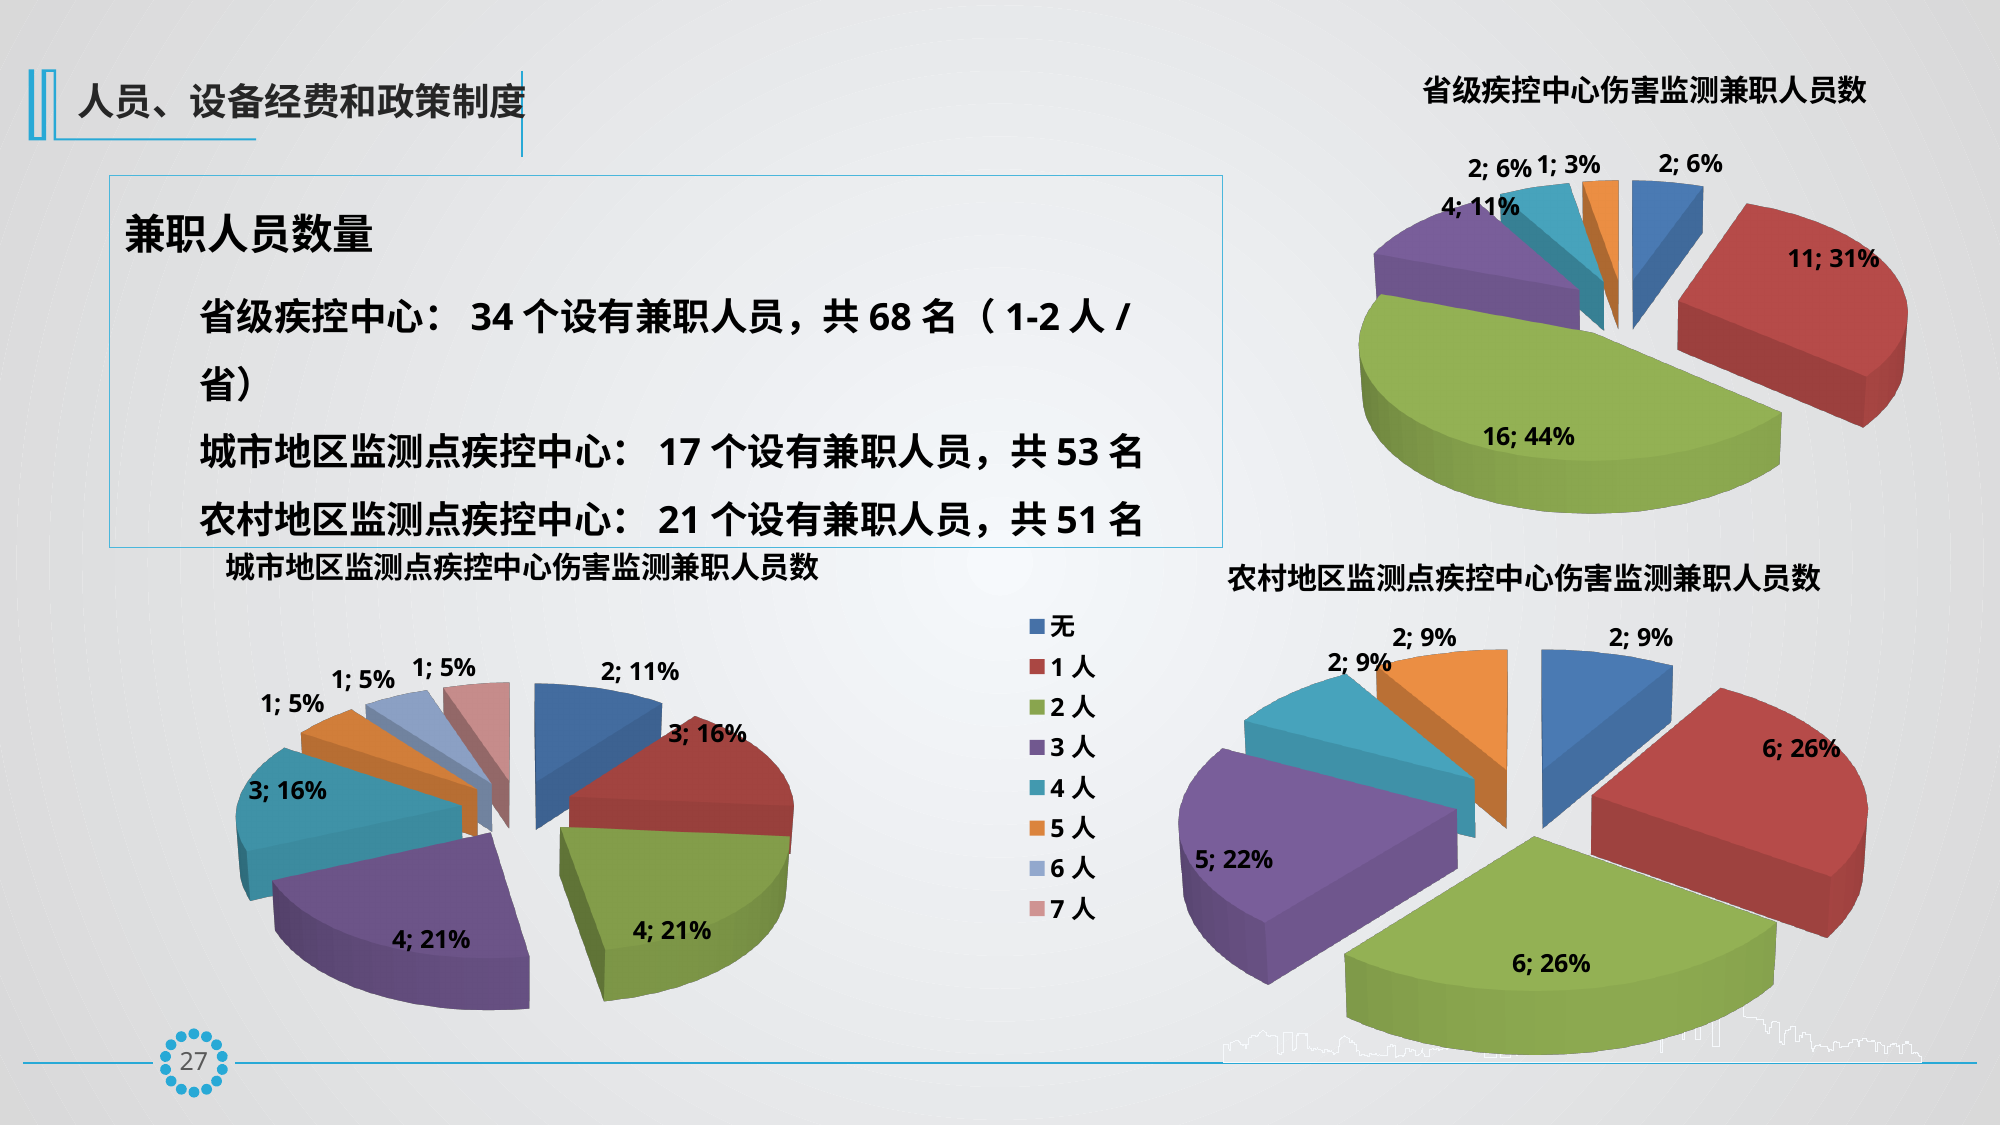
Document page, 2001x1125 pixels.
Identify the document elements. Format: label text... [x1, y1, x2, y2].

chart [202, 57, 1974, 1067]
text_box 人员、设备经费和政策制度 [62, 70, 567, 130]
text_box 兼职人员数量 省级疾控中心：34个设有兼职人员，共68名（1-2人/省） 城市地区监测点疾控中心：17个设有兼职人员，共53名 农村地区监测点疾控中心：21个设有兼职人员，共51名 [109, 175, 1223, 548]
slide_number 26 [169, 1039, 218, 1086]
